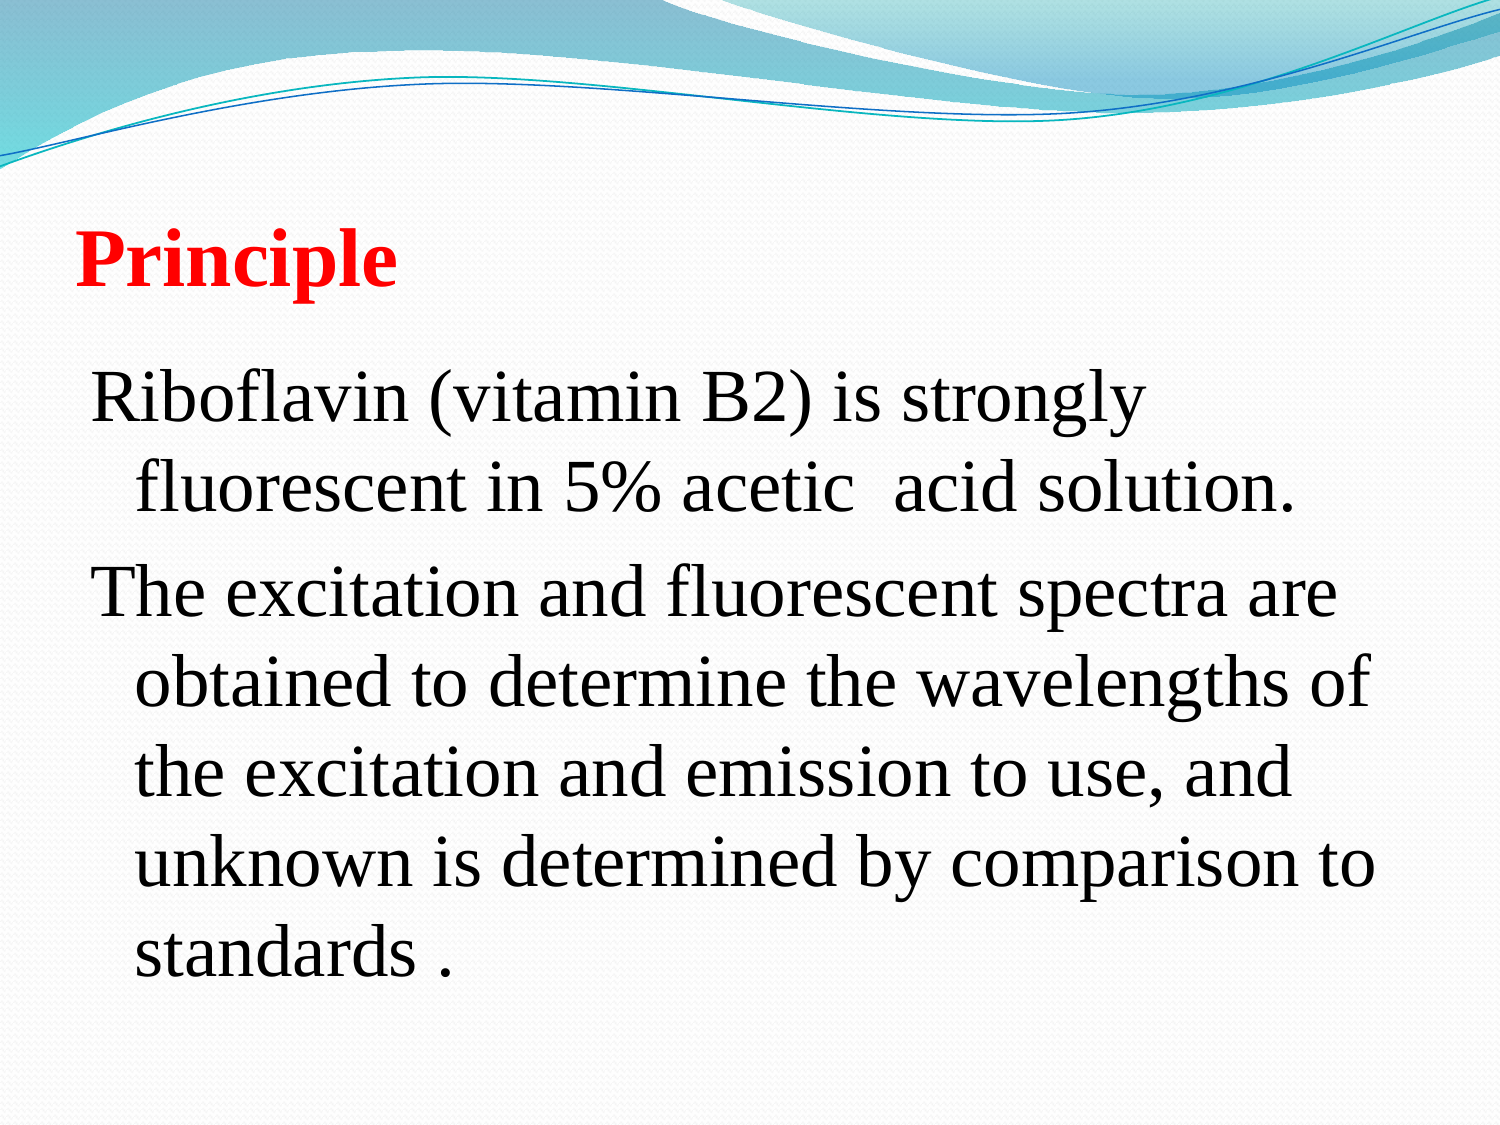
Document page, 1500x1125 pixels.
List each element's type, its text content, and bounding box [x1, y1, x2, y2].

title Principle [74, 115, 1426, 304]
list Riboflavin (vitamin B2) is strongly fluorescent in 5% acetic acid solution. The excitation and fluorescent spectra are obtained to determine the wavelengths of the excitation and emission to use, and unknown is determined by comparison to standards . [74, 338, 1426, 1059]
